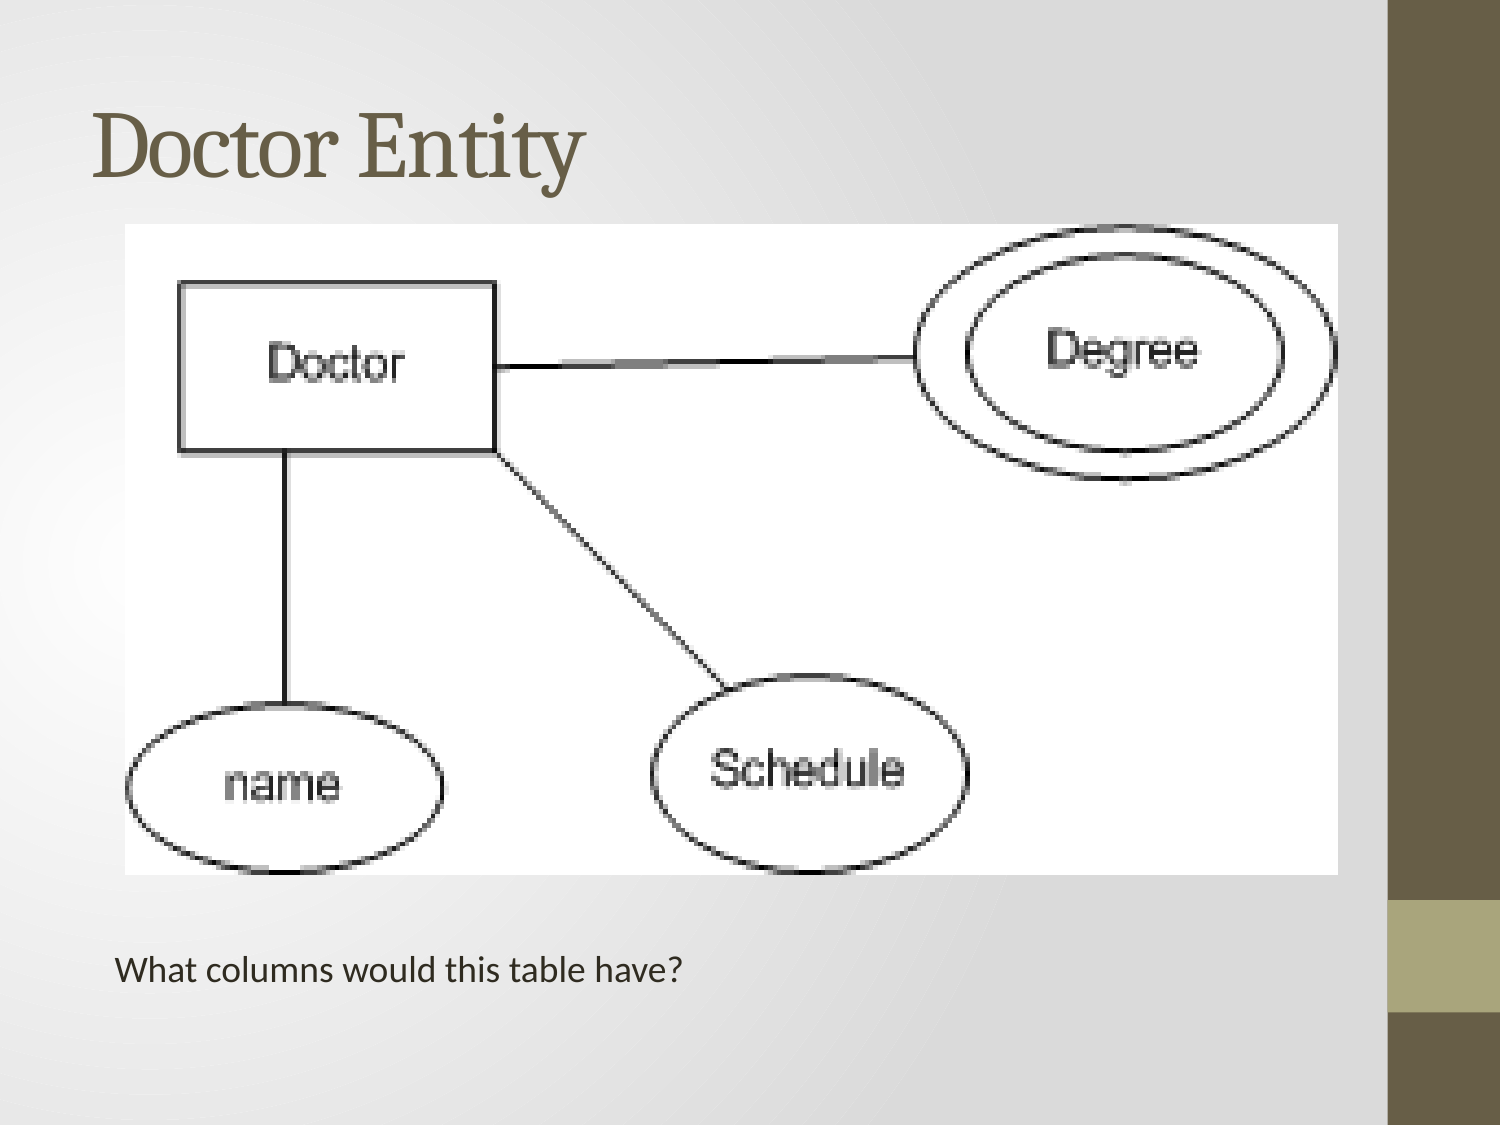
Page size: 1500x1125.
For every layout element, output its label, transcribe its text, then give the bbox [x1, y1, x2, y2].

title Doctor Entity [75, 45, 1325, 233]
picture [124, 224, 1338, 876]
text_box What columns would this table have? [99, 937, 1238, 998]
